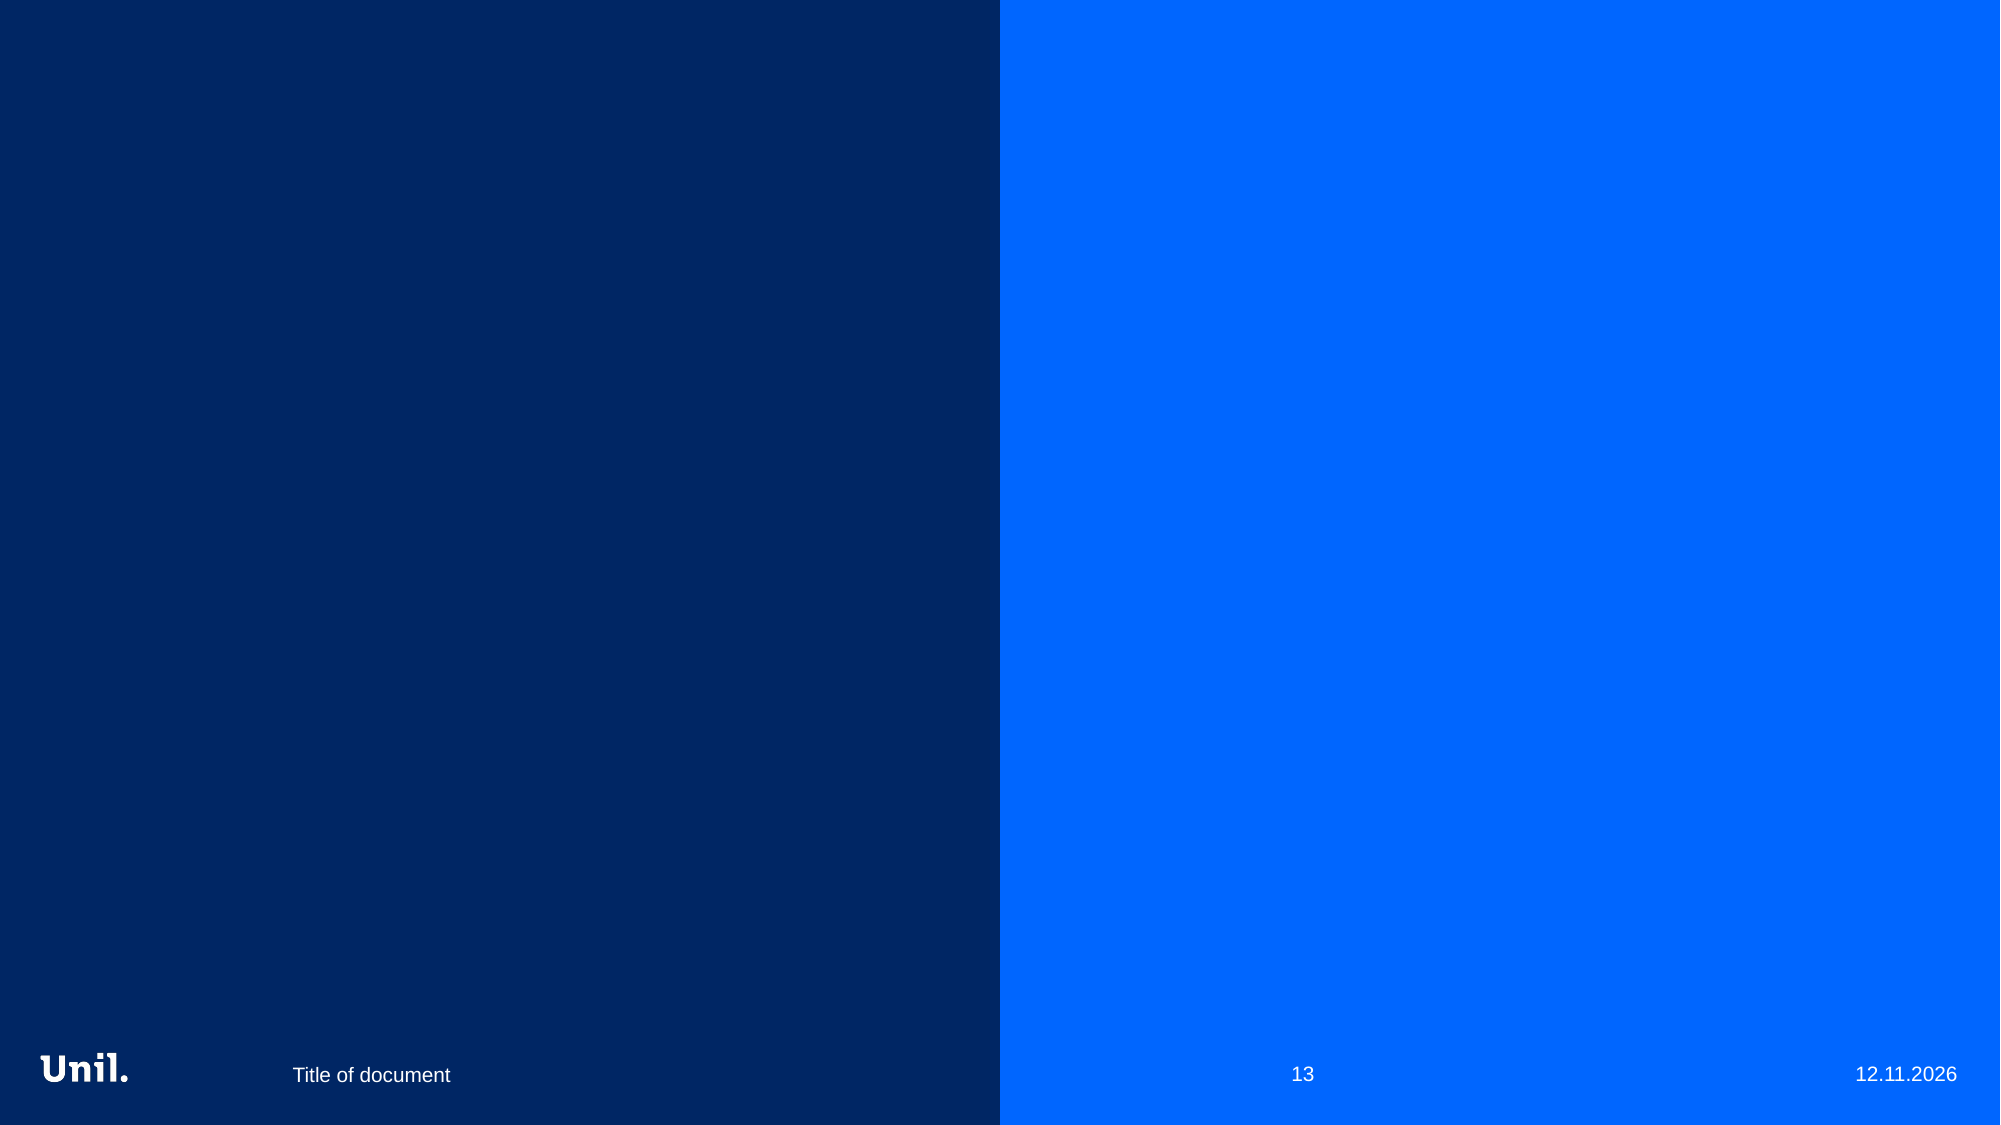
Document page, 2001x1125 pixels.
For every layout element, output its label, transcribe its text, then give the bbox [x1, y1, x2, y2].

footer Title of document [292, 1011, 1048, 1087]
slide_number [1789, 1026, 1958, 1086]
picture [27, 1042, 141, 1095]
slide_number 13 [1250, 1037, 1355, 1086]
